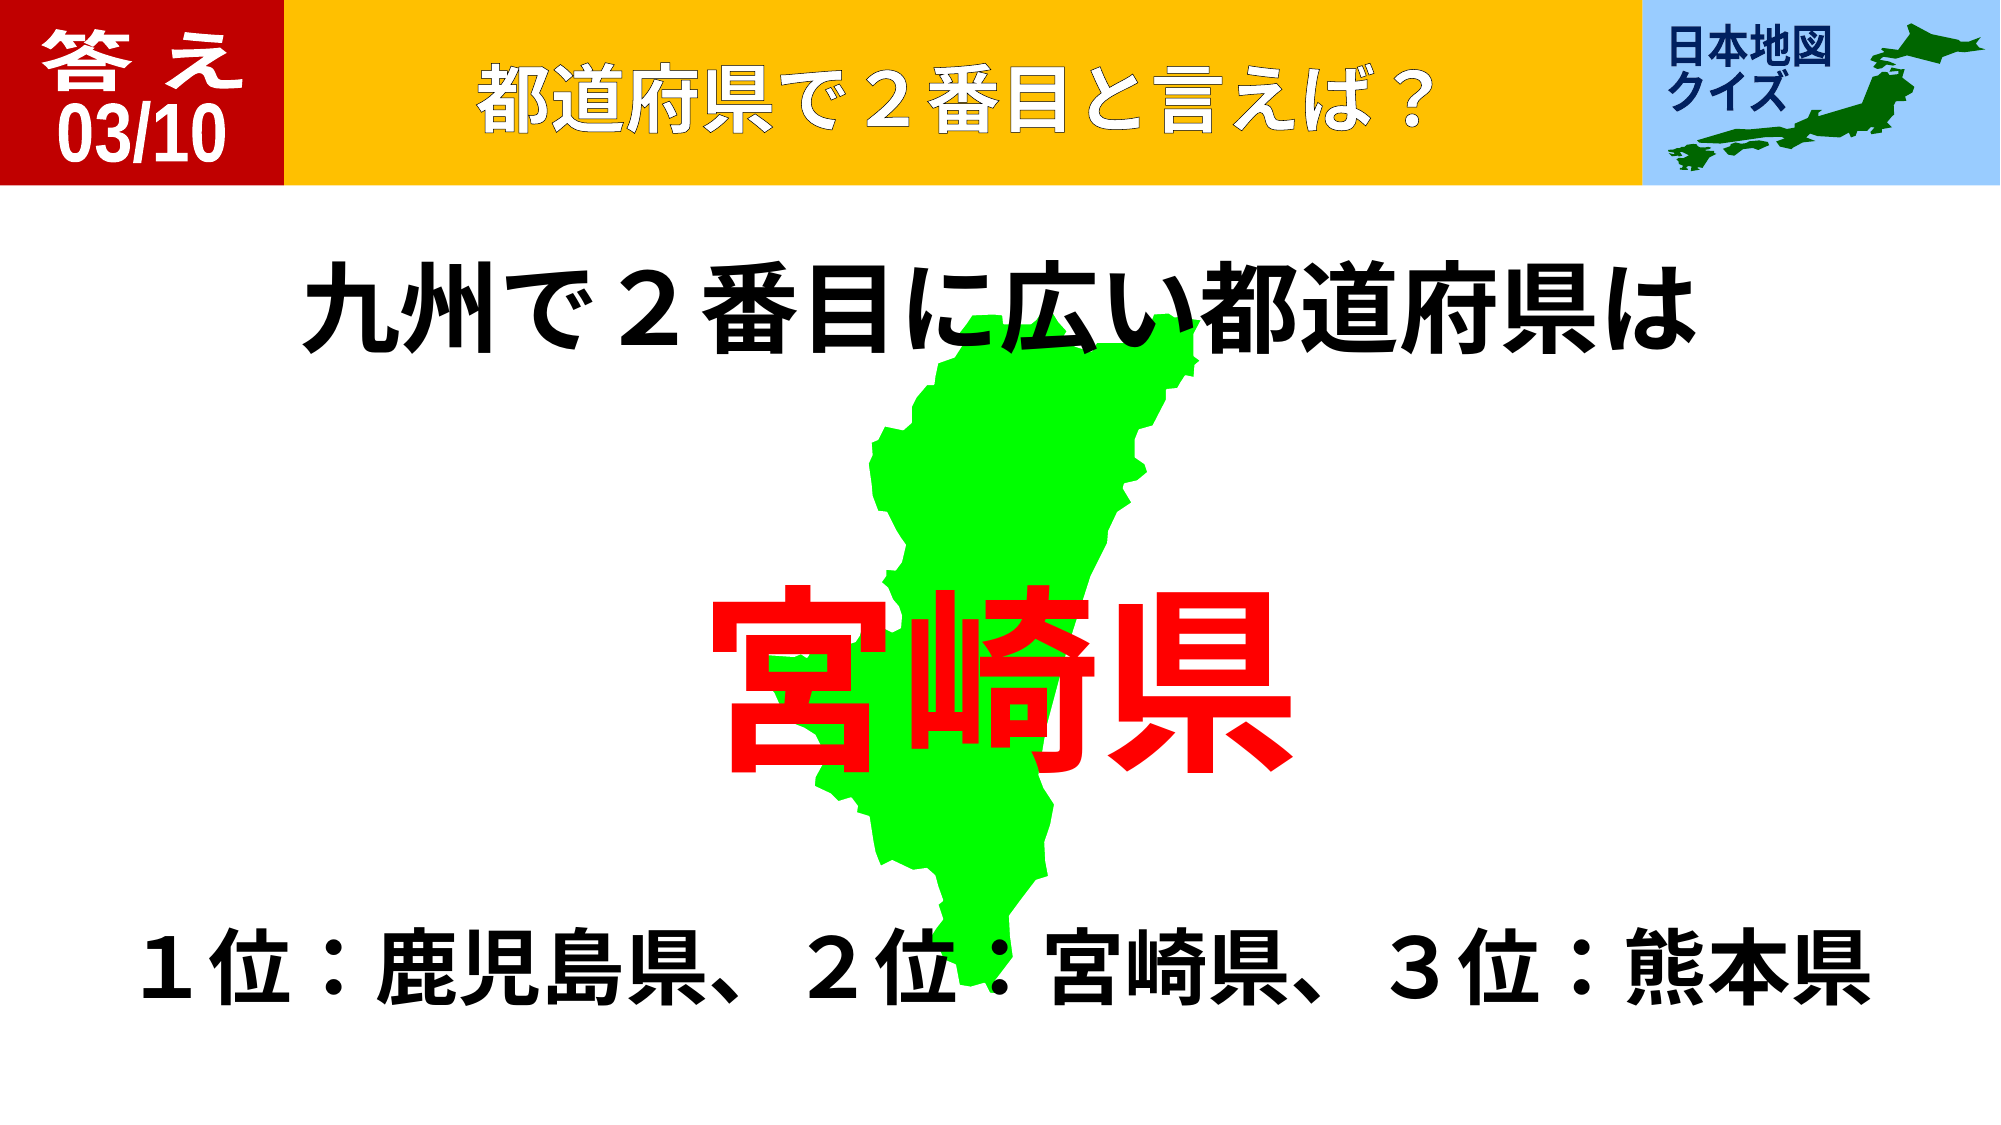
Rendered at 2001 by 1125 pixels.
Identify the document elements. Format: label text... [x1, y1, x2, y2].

text_box [851, 803, 1058, 907]
text_box [865, 373, 1197, 547]
text_box １位：鹿児島県、２位：宮崎県、３位：熊本県 [110, 907, 1889, 1023]
text_box 宮崎県 [685, 547, 1315, 803]
text_box 九州で２番目に広い都道府県は [285, 237, 1715, 373]
